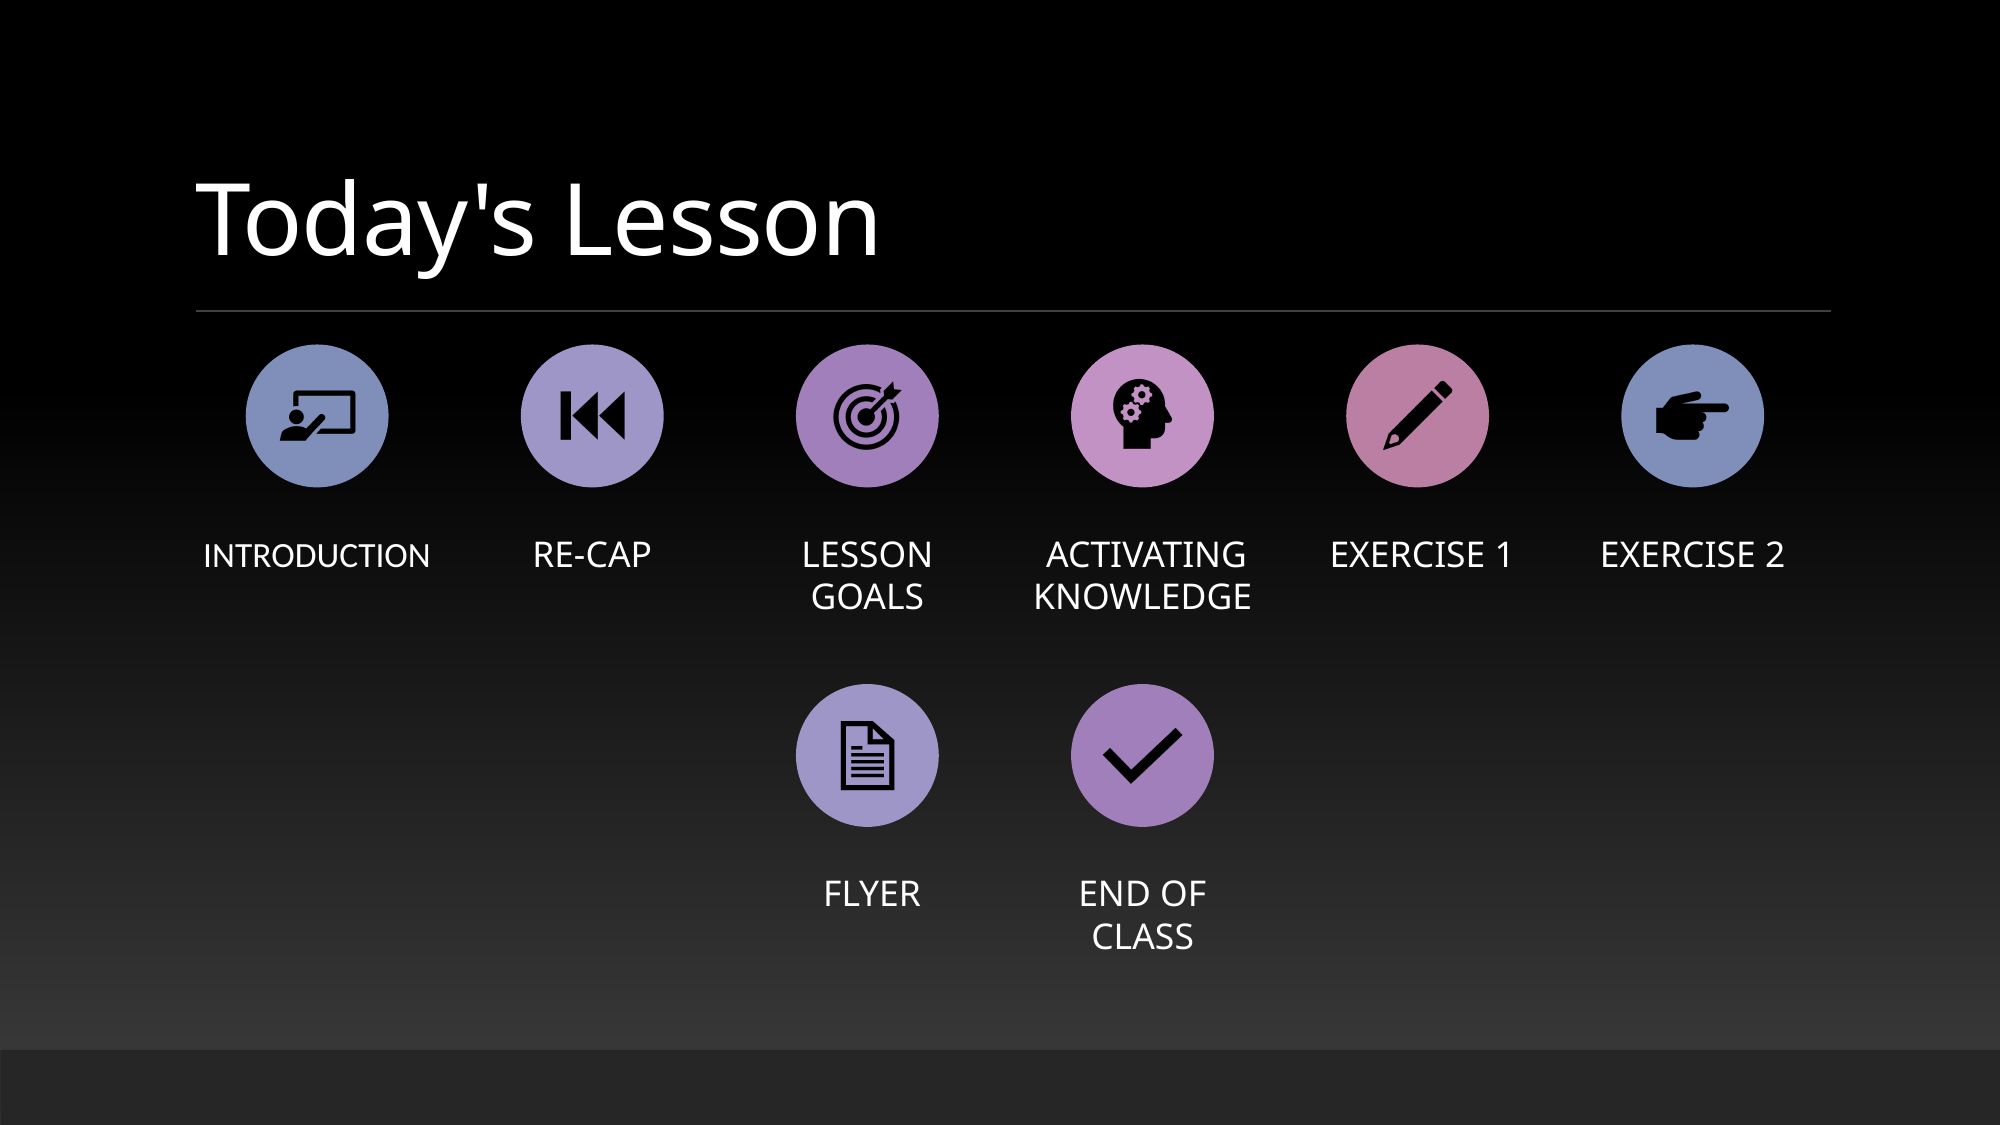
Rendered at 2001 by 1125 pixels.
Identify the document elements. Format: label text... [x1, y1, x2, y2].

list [179, 343, 1831, 966]
title Today's Lesson [180, 47, 1830, 285]
